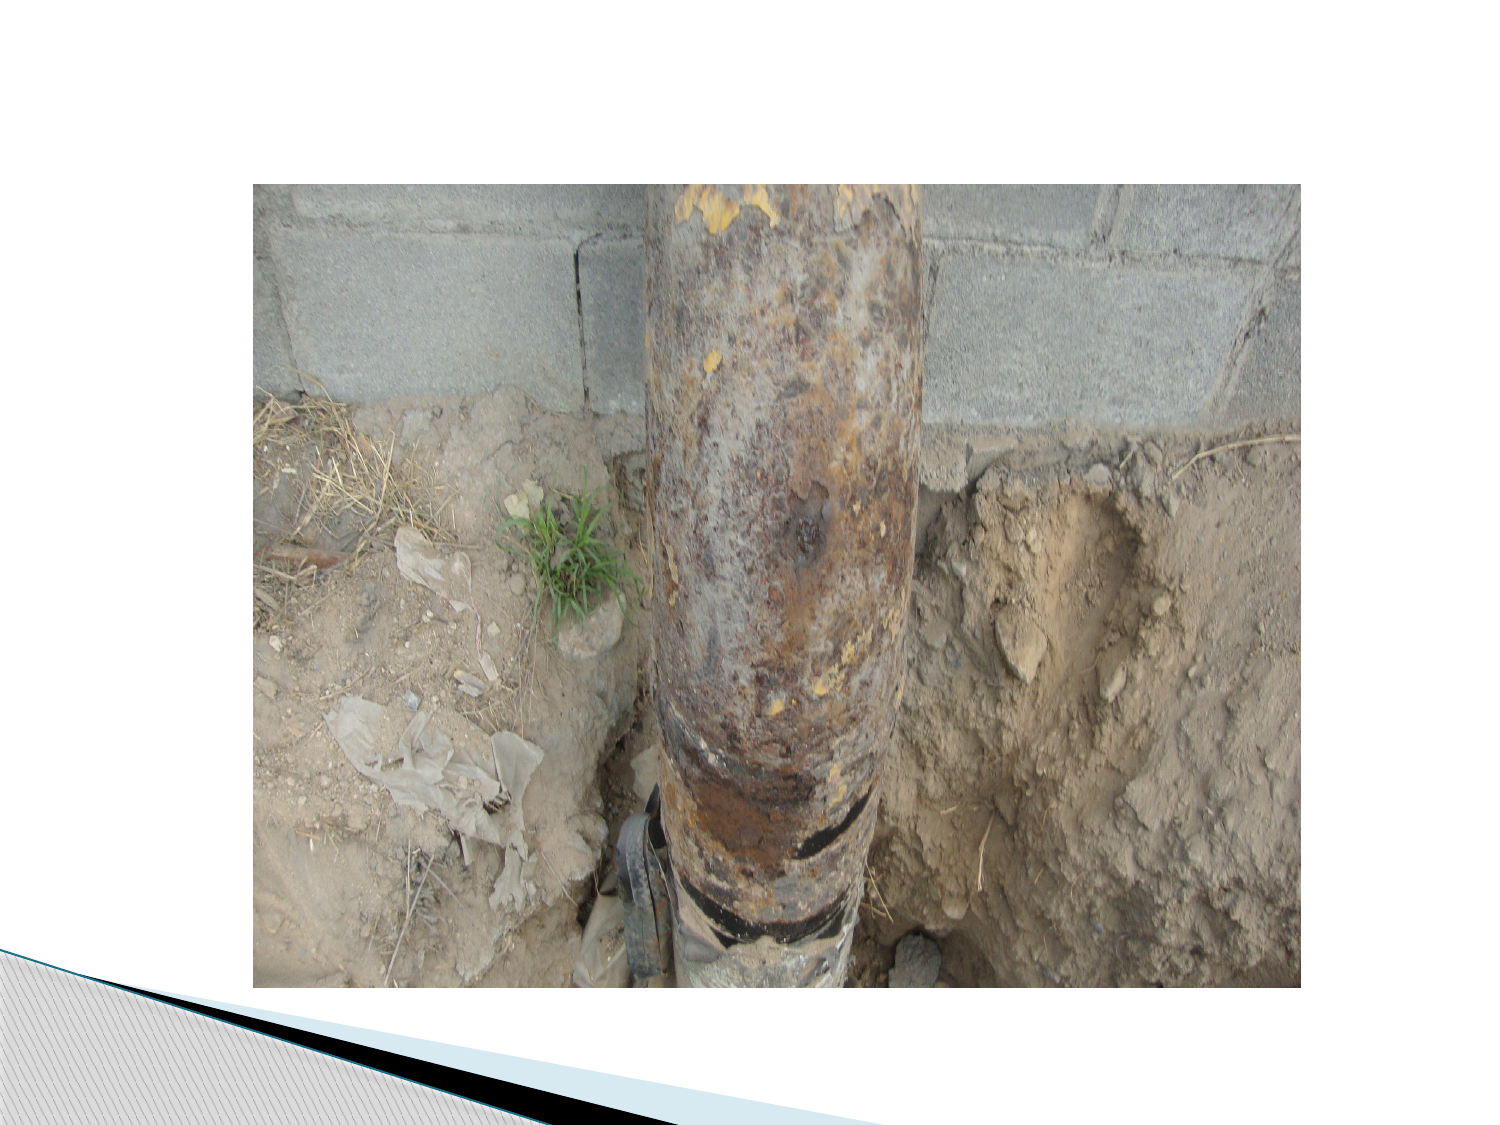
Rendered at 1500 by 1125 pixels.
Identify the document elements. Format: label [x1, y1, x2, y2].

picture [253, 184, 1302, 988]
